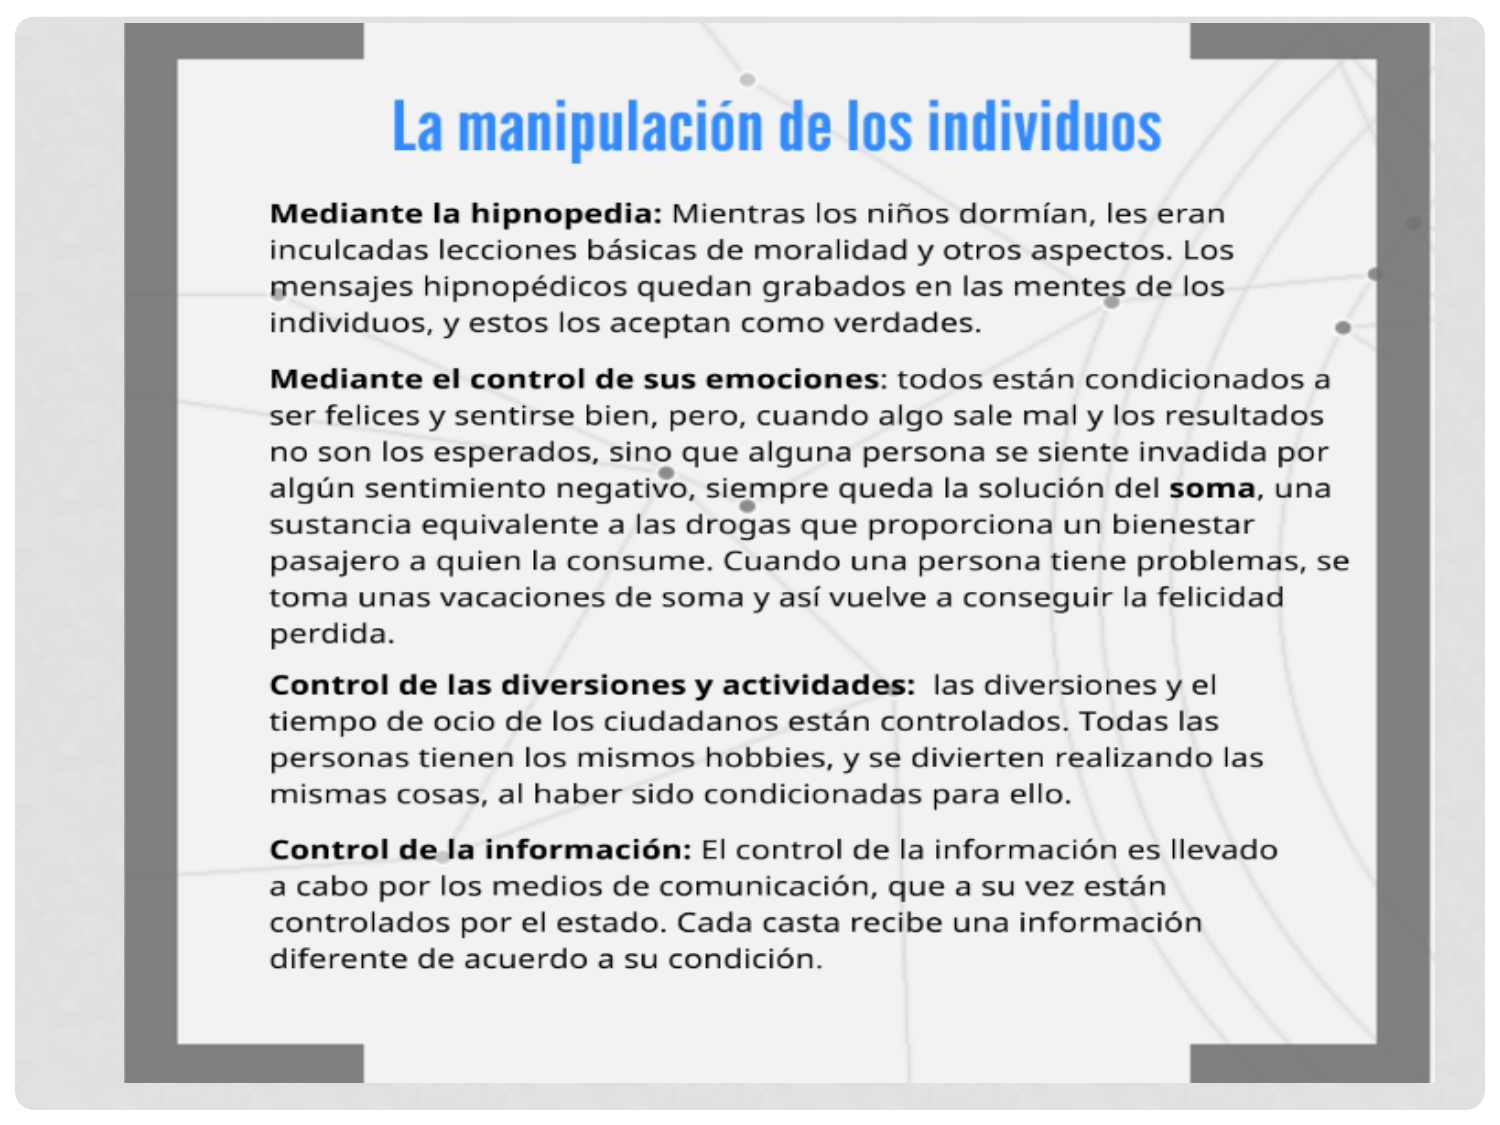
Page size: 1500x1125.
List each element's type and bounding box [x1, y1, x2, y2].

picture [123, 23, 1436, 1083]
